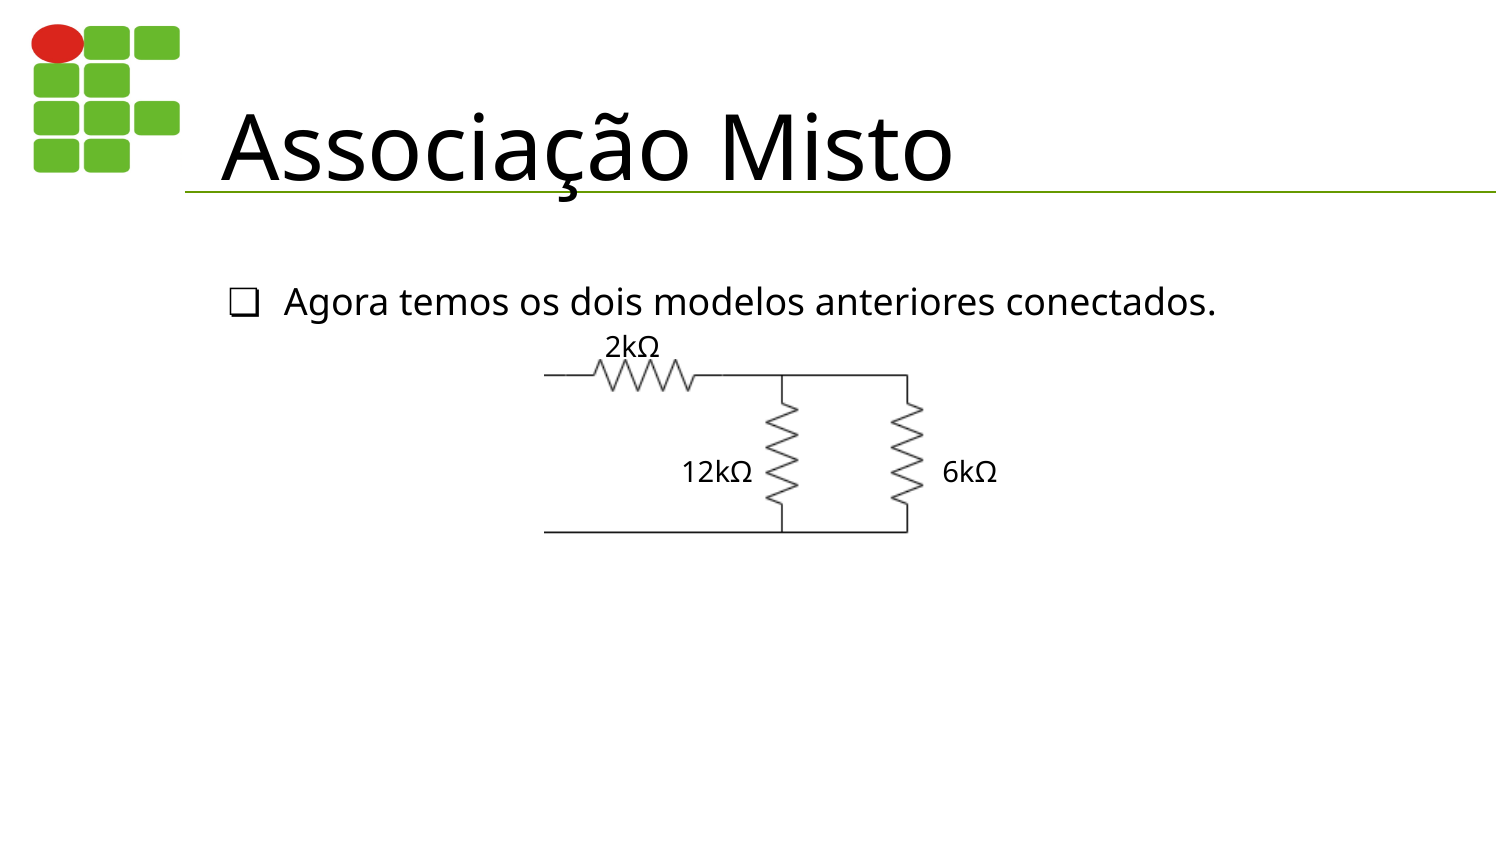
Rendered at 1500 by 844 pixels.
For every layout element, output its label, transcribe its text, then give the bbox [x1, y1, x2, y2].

list Agora temos os dois modelos anteriores conectados. [193, 248, 1486, 322]
title Associação Misto [206, 26, 1468, 207]
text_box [543, 312, 1015, 535]
picture [29, 23, 182, 174]
